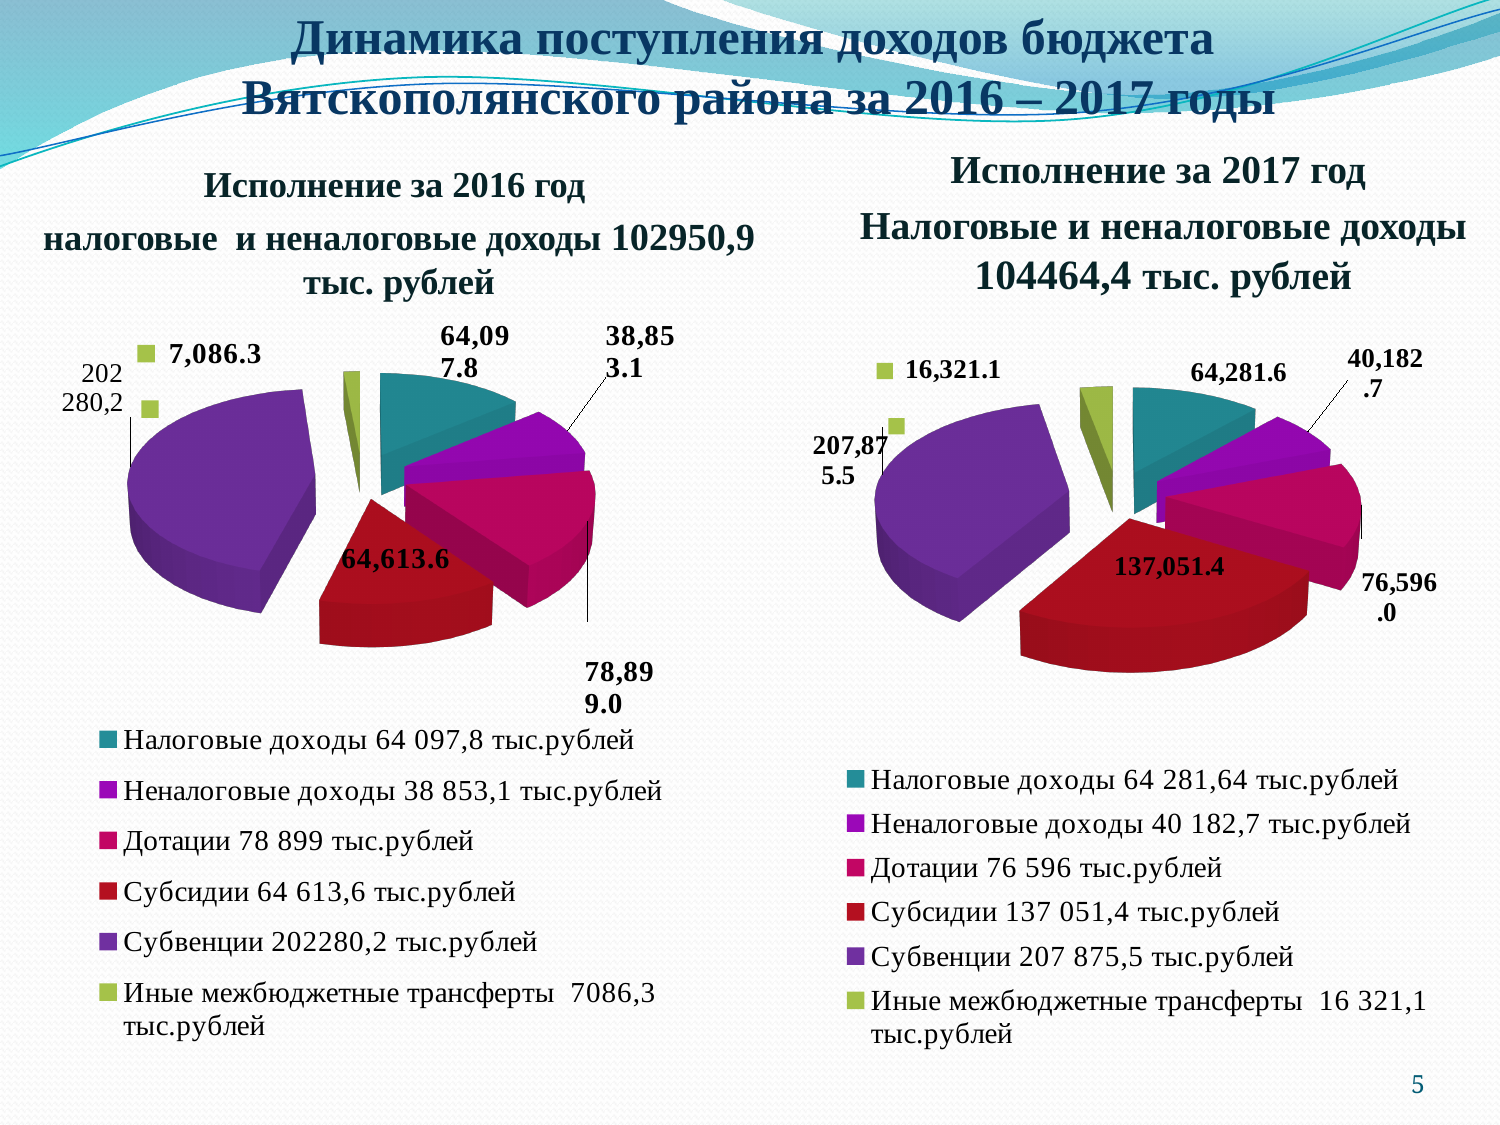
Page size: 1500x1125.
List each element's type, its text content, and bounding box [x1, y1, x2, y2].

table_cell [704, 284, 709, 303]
chart [796, 314, 1471, 1122]
title Динамика поступления доходов бюджета Вятскополянского района за 2016 – 2017 годы [41, 42, 1477, 185]
list Исполнение за 2016 год налоговые и неналоговые доходы 102950,9 тыс. рублей [29, 160, 769, 303]
list Исполнение за 2017 год Налоговые и неналоговые доходы 104464,4 тыс. рублей [826, 150, 1500, 292]
table_cell 50,44 [45, 283, 52, 303]
chart [52, 282, 704, 1122]
